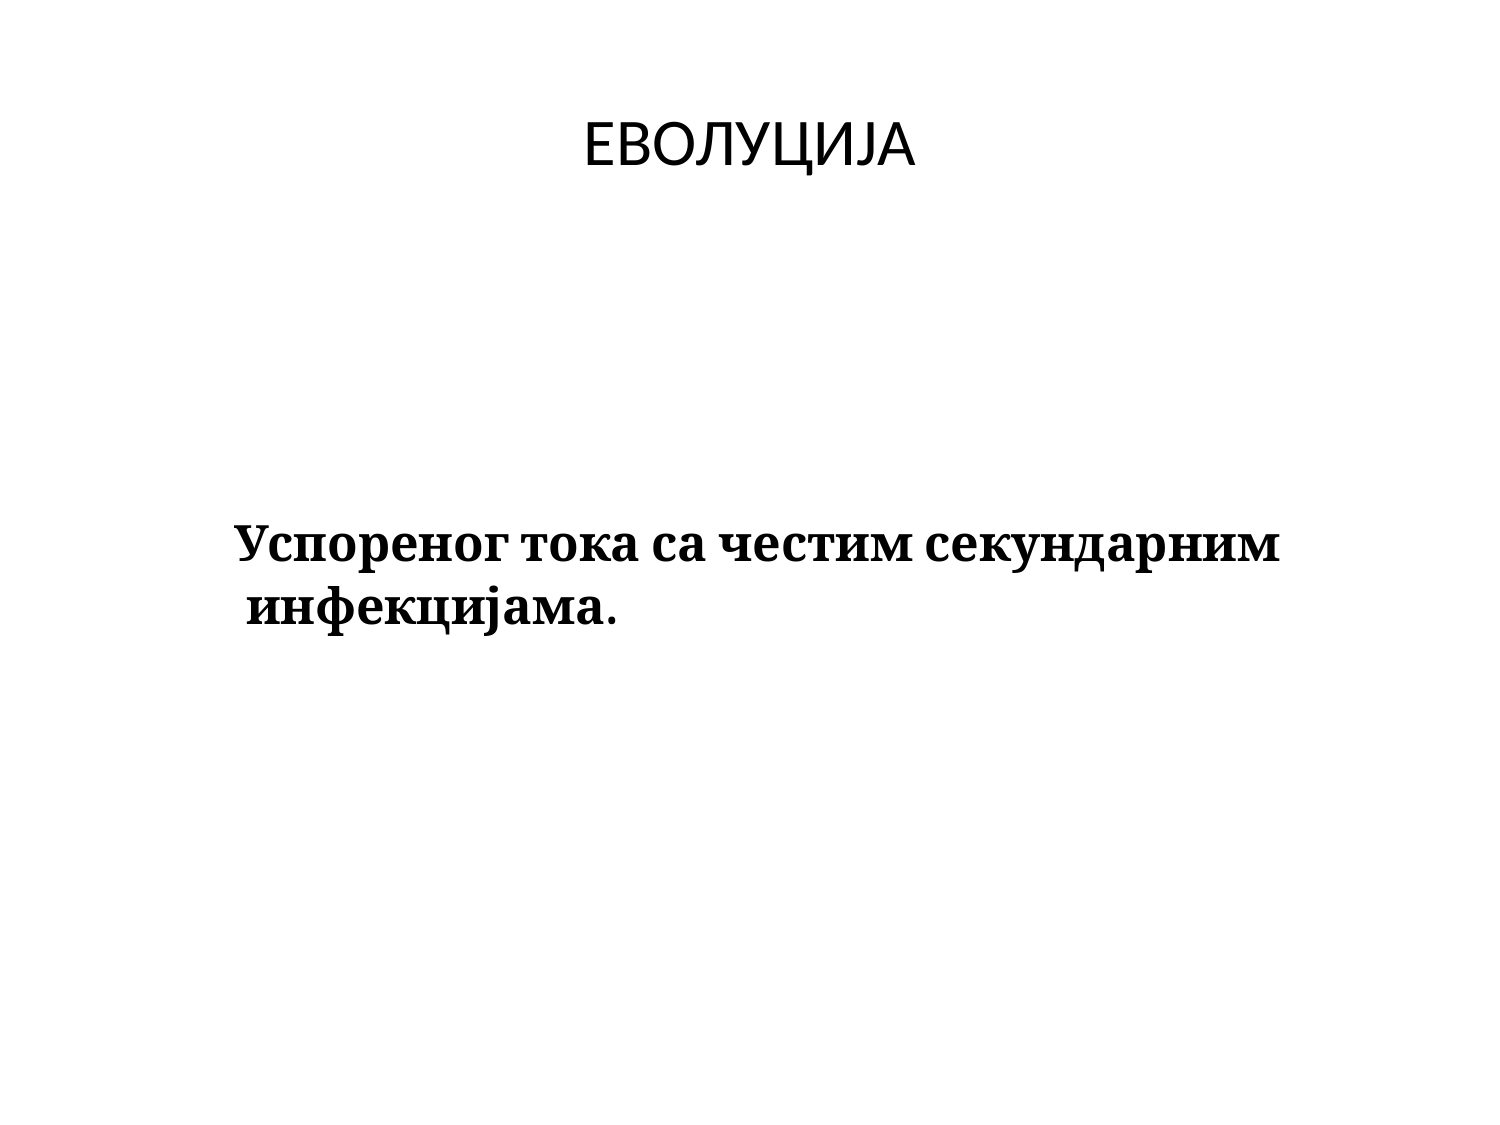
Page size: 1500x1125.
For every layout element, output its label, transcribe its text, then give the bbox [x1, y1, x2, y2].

title ЕВОЛУЦИЈА [75, 45, 1425, 233]
list Успореног тока са честим секундарним инфекцијама. [174, 487, 1413, 1125]
